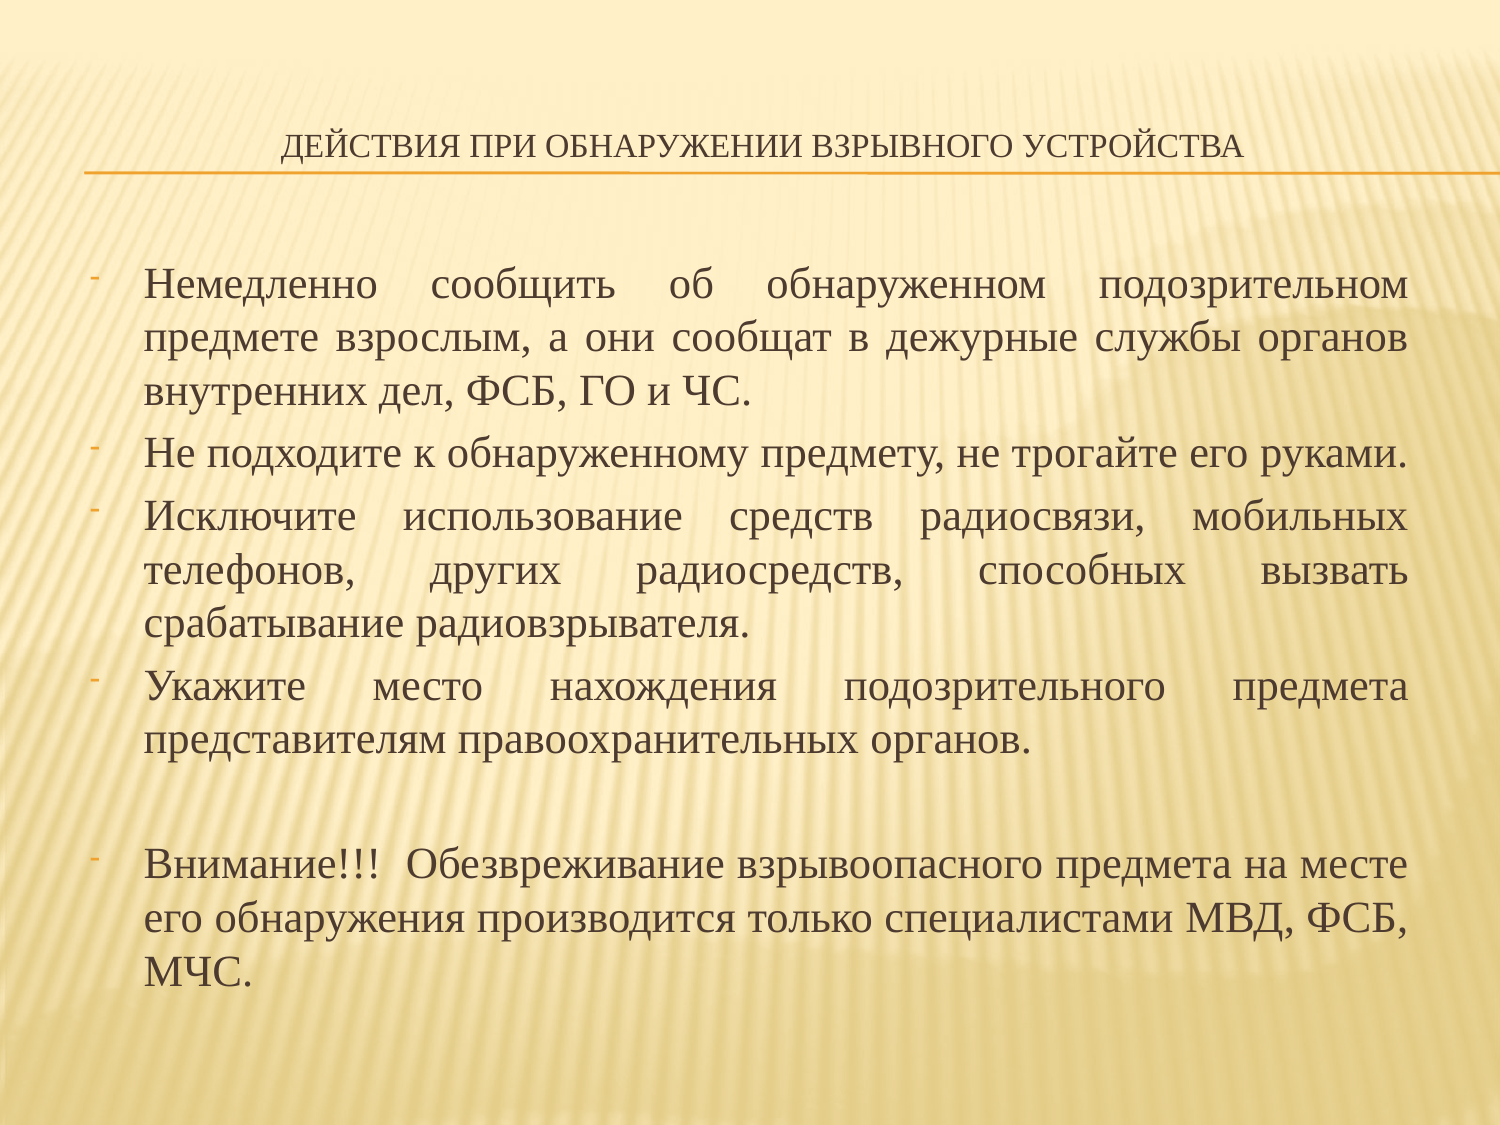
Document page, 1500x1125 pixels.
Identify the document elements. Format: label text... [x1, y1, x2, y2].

list Немедленно сообщить об обнаруженном подозрительном предмете взрослым, а они сообщат в дежурные службы органов внутренних дел, ФСБ, ГО и ЧС. Не подходите к обнаруженному предмету, не трогайте его руками. Исключите использование средств радиосвязи, мобильных телефонов, других радиосредств, способных вызвать срабатывание радиовзрывателя. Укажите место нахождения подозрительного предмета представителям правоохранительных органов. Внимание!!! Обезвреживание взрывоопасного предмета на месте его обнаружения производится только специалистами МВД, ФСБ, МЧС. [75, 246, 1425, 1067]
title ДЕЙСТВИЯ ПРИ ОБНАРУЖЕНИИ ВЗРЫВНОГО УСТРОЙСТВА [50, 75, 1475, 213]
